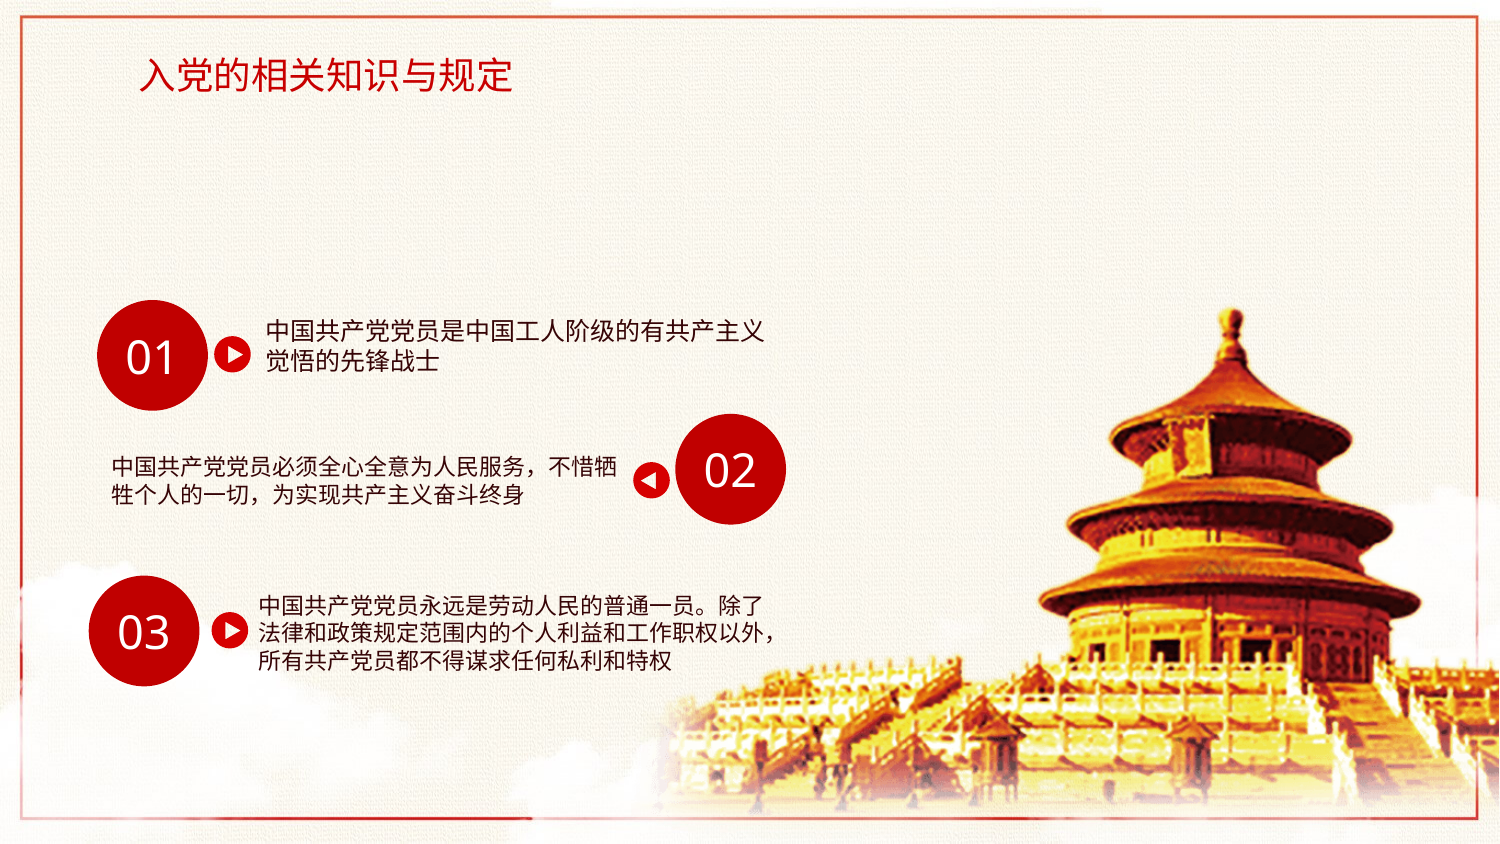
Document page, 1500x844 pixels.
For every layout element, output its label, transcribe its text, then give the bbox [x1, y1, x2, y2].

text_box [214, 336, 251, 373]
picture [0, 0, 1500, 844]
text_box 03 [86, 573, 202, 689]
text_box 中国共产党党员是中国工人阶级的有共产主义觉悟的先锋战士 [250, 308, 625, 383]
text_box 01 [95, 297, 210, 413]
text_box 中国共产党党员永远是劳动人民的普通一员。除了法律和政策规定范围内的个人利益和工作职权以外，所有共产党员都不得谋求任何私利和特权 [243, 583, 625, 682]
text_box 中国共产党党员必须全心全意为人民服务，不惜牺牲个人的一切，为实现共产主义奋斗终身 [97, 445, 625, 516]
text_box [211, 612, 249, 649]
text_box 入党的相关知识与规定 [123, 39, 1474, 109]
